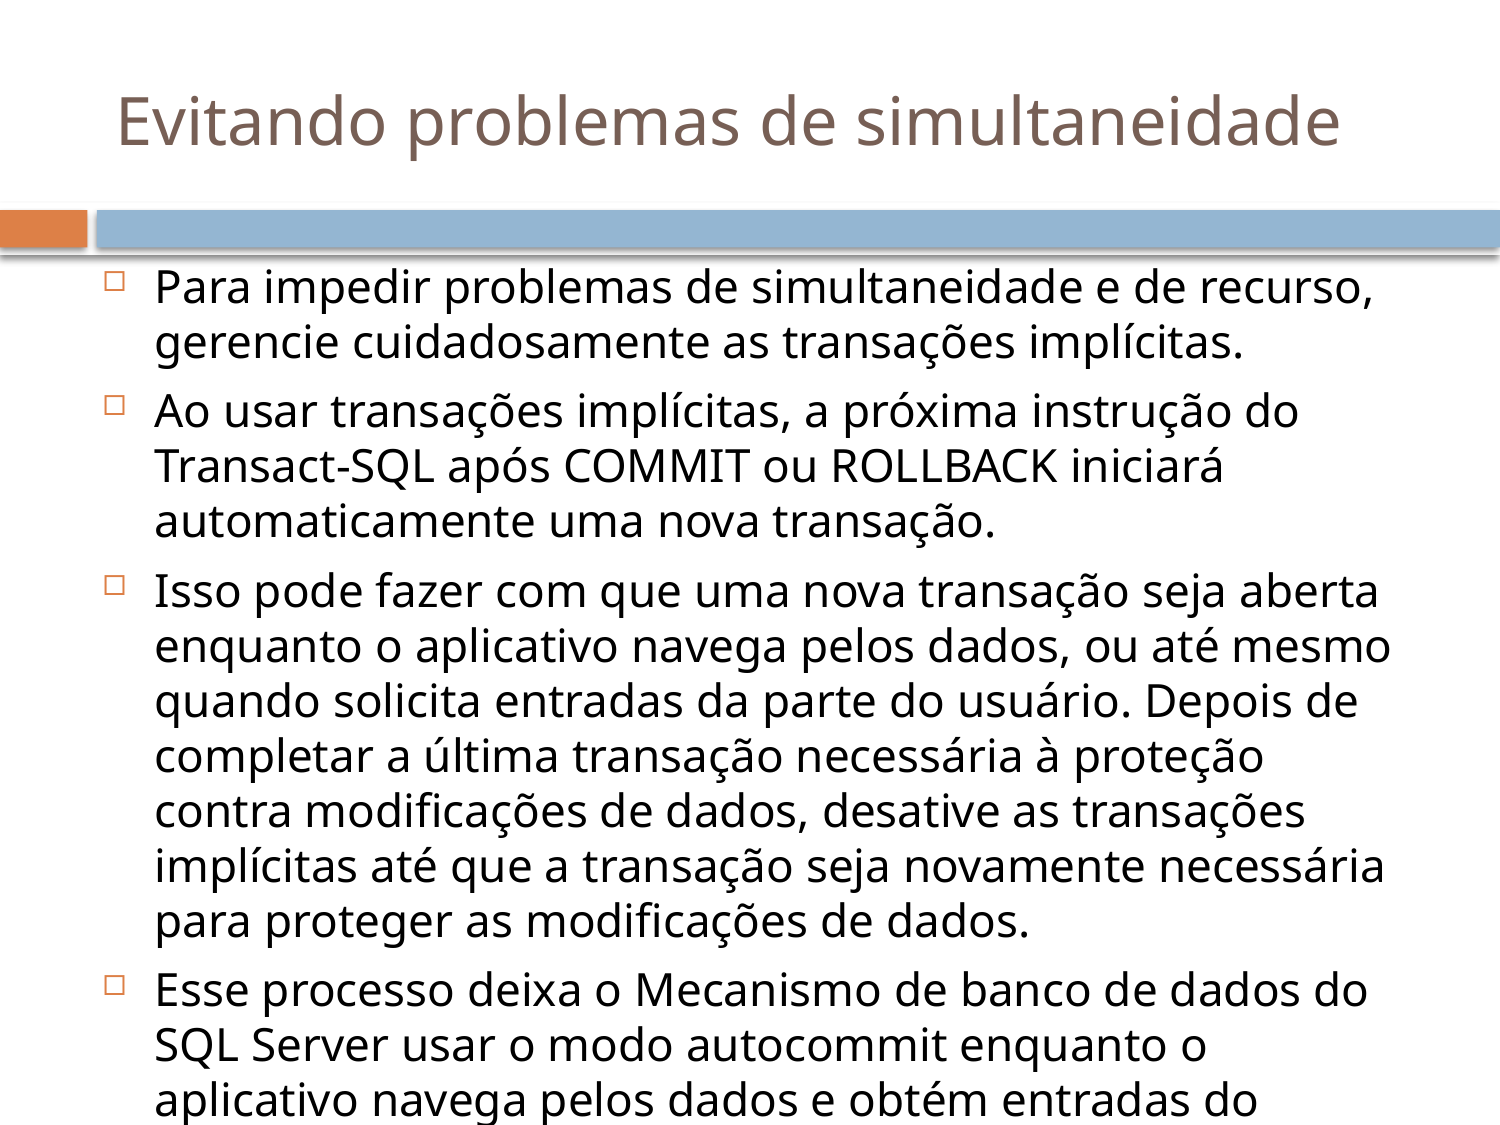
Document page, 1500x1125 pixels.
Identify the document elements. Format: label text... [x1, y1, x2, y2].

list Para impedir problemas de simultaneidade e de recurso, gerencie cuidadosamente as transações implícitas. Ao usar transações implícitas, a próxima instrução do Transact-SQL após COMMIT ou ROLLBACK iniciará automaticamente uma nova transação. Isso pode fazer com que uma nova transação seja aberta enquanto o aplicativo navega pelos dados, ou até mesmo quando solicita entradas da parte do usuário. Depois de completar a última transação necessária à proteção contra modificações de dados, desative as transações implícitas até que a transação seja novamente necessária para proteger as modificações de dados. Esse processo deixa o Mecanismo de banco de dados do SQL Server usar o modo autocommit enquanto o aplicativo navega pelos dados e obtém entradas do usuário. [87, 249, 1425, 1125]
title Evitando problemas de simultaneidade [100, 37, 1438, 200]
